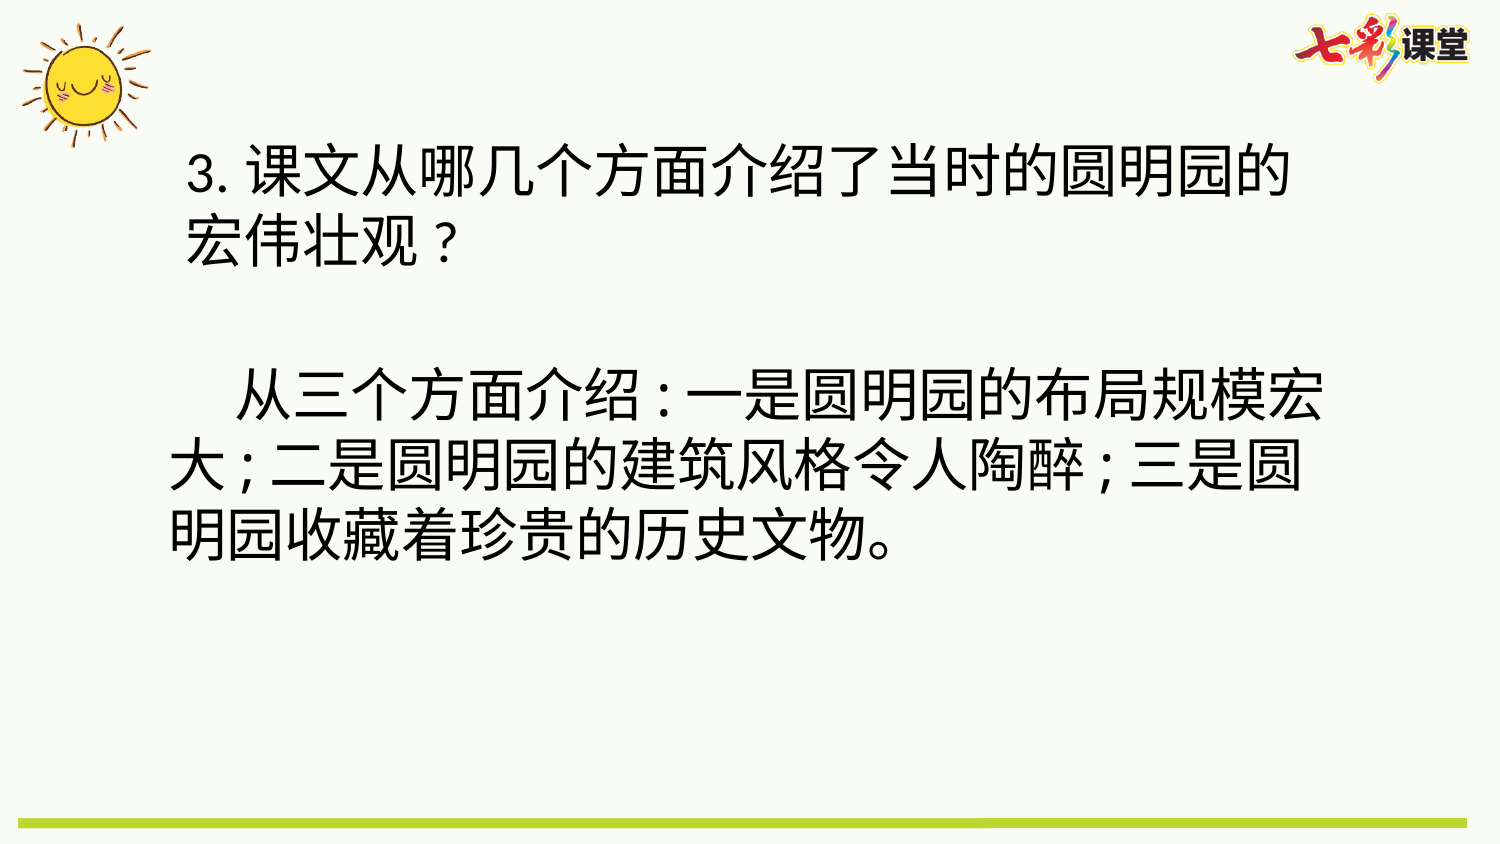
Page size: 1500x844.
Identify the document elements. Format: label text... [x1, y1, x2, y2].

picture [18, 771, 1467, 844]
text_box 3.课文从哪几个方面介绍了当时的圆明园的宏伟壮观? [171, 126, 1329, 282]
text_box 从三个方面介绍:一是圆明园的布局规模宏大;二是圆明园的建筑风格令人陶醉;三是圆明园收藏着珍贵的历史文物。 [153, 351, 1347, 576]
picture [1291, 9, 1472, 87]
picture [0, 0, 173, 172]
